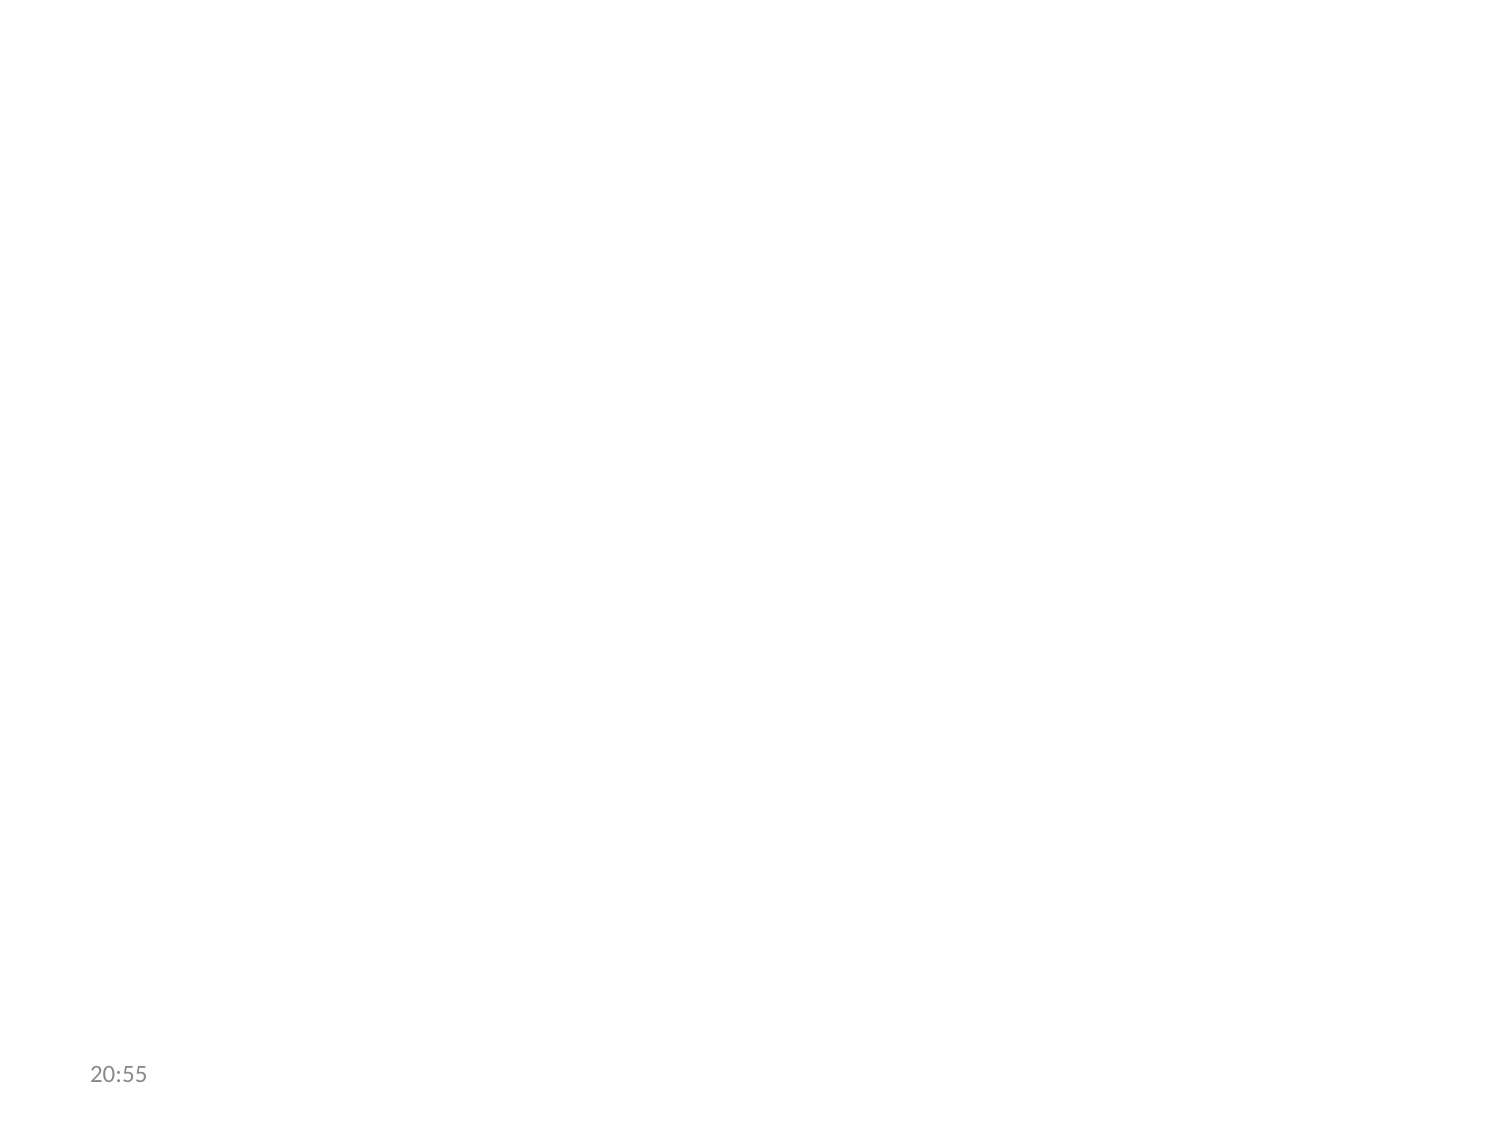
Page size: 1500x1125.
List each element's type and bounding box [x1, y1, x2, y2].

slide_number [75, 1042, 425, 1103]
